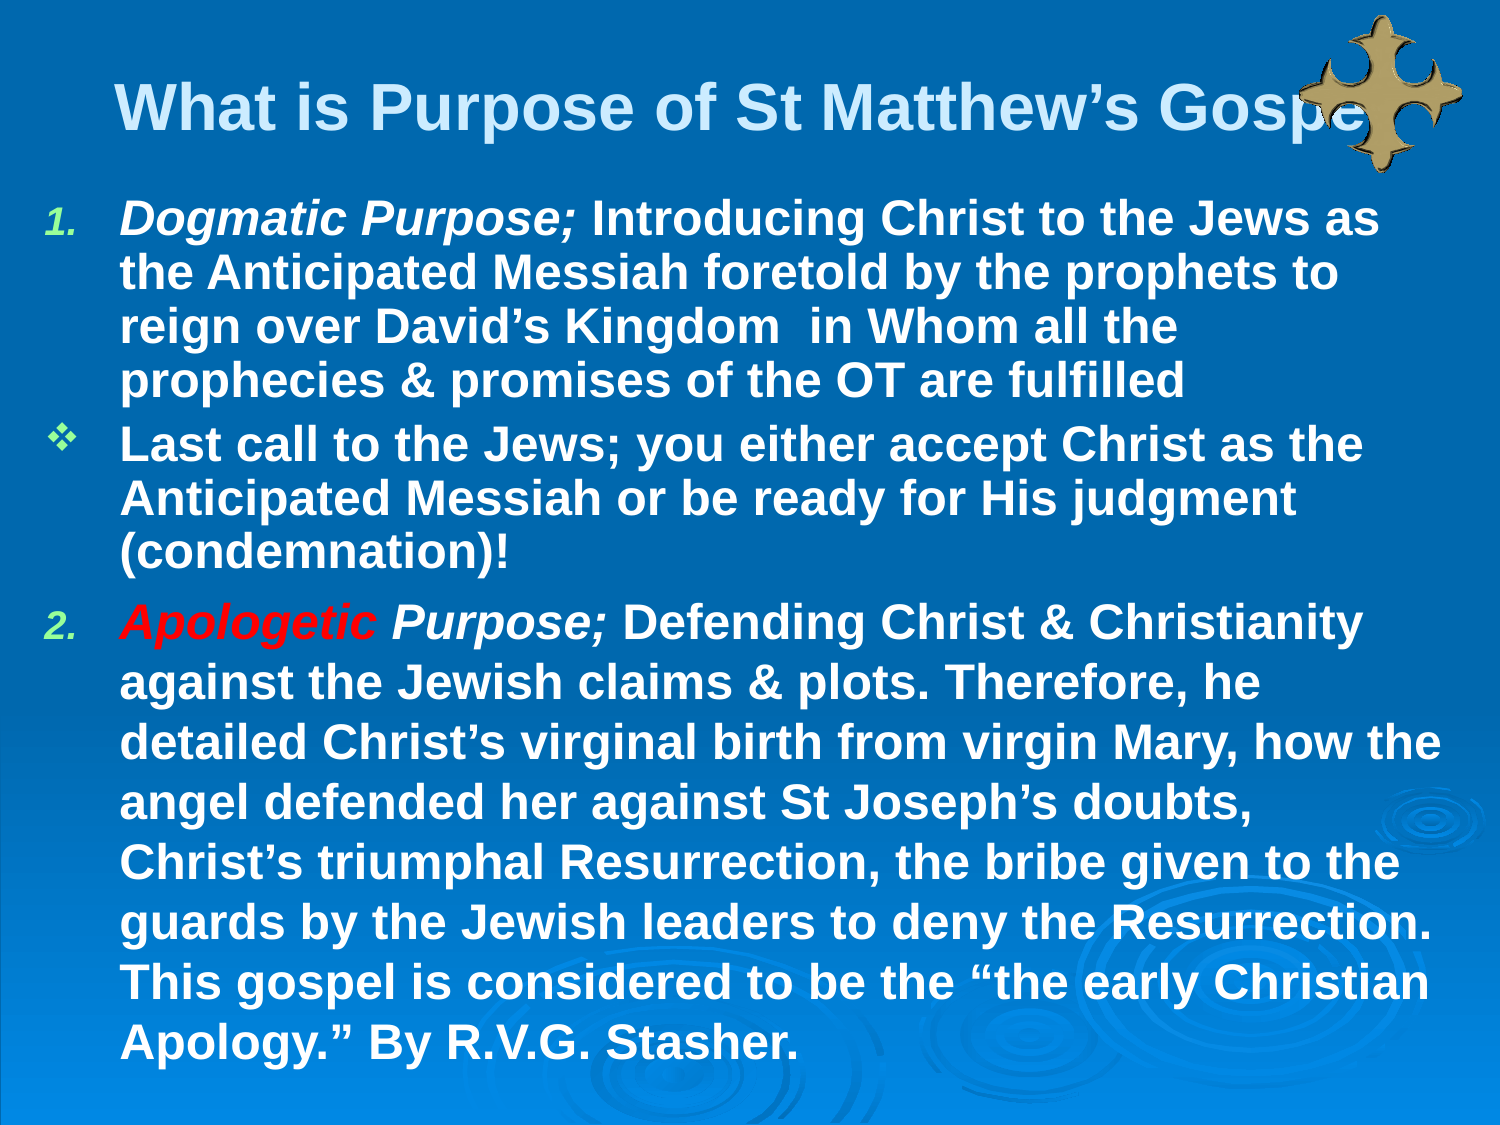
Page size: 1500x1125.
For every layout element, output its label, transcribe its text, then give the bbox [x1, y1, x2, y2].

list Dogmatic Purpose; Introducing Christ to the Jews as the Anticipated Messiah foretold by the prophets to reign over David’s Kingdom in Whom all the prophecies & promises of the OT are fulfilled Last call to the Jews; you either accept Christ as the Anticipated Messiah or be ready for His judgment (condemnation)! Apologetic Purpose; Defending Christ & Christianity against the Jewish claims & plots. Therefore, he detailed Christ’s virginal birth from virgin Mary, how the angel defended her against St Joseph’s doubts, Christ’s triumphal Resurrection, the bribe given to the guards by the Jewish leaders to deny the Resurrection. This gospel is considered to be the “the early Christian Apology.” By R.V.G. Stasher. [29, 184, 1459, 1125]
picture [1293, 0, 1471, 188]
title What is Purpose of St Matthew’s Gospel [74, 0, 1290, 184]
